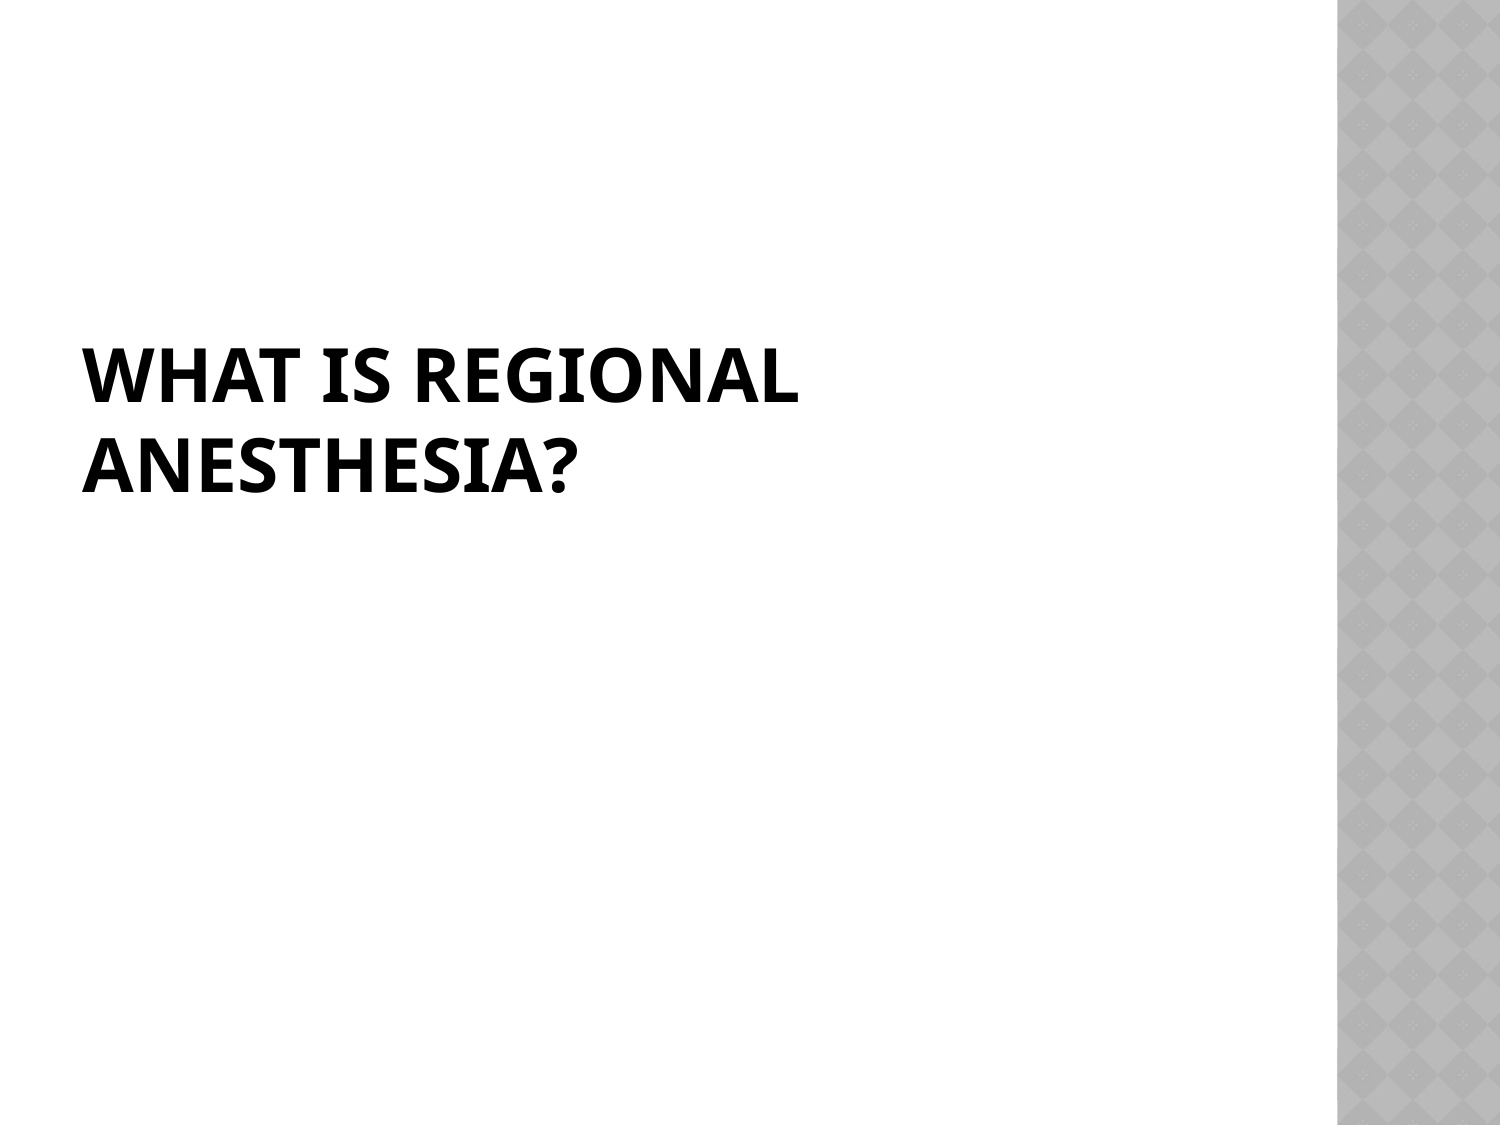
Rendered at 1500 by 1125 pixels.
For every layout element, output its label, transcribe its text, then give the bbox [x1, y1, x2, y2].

title What is Regional Anesthesia? [75, 52, 1263, 598]
